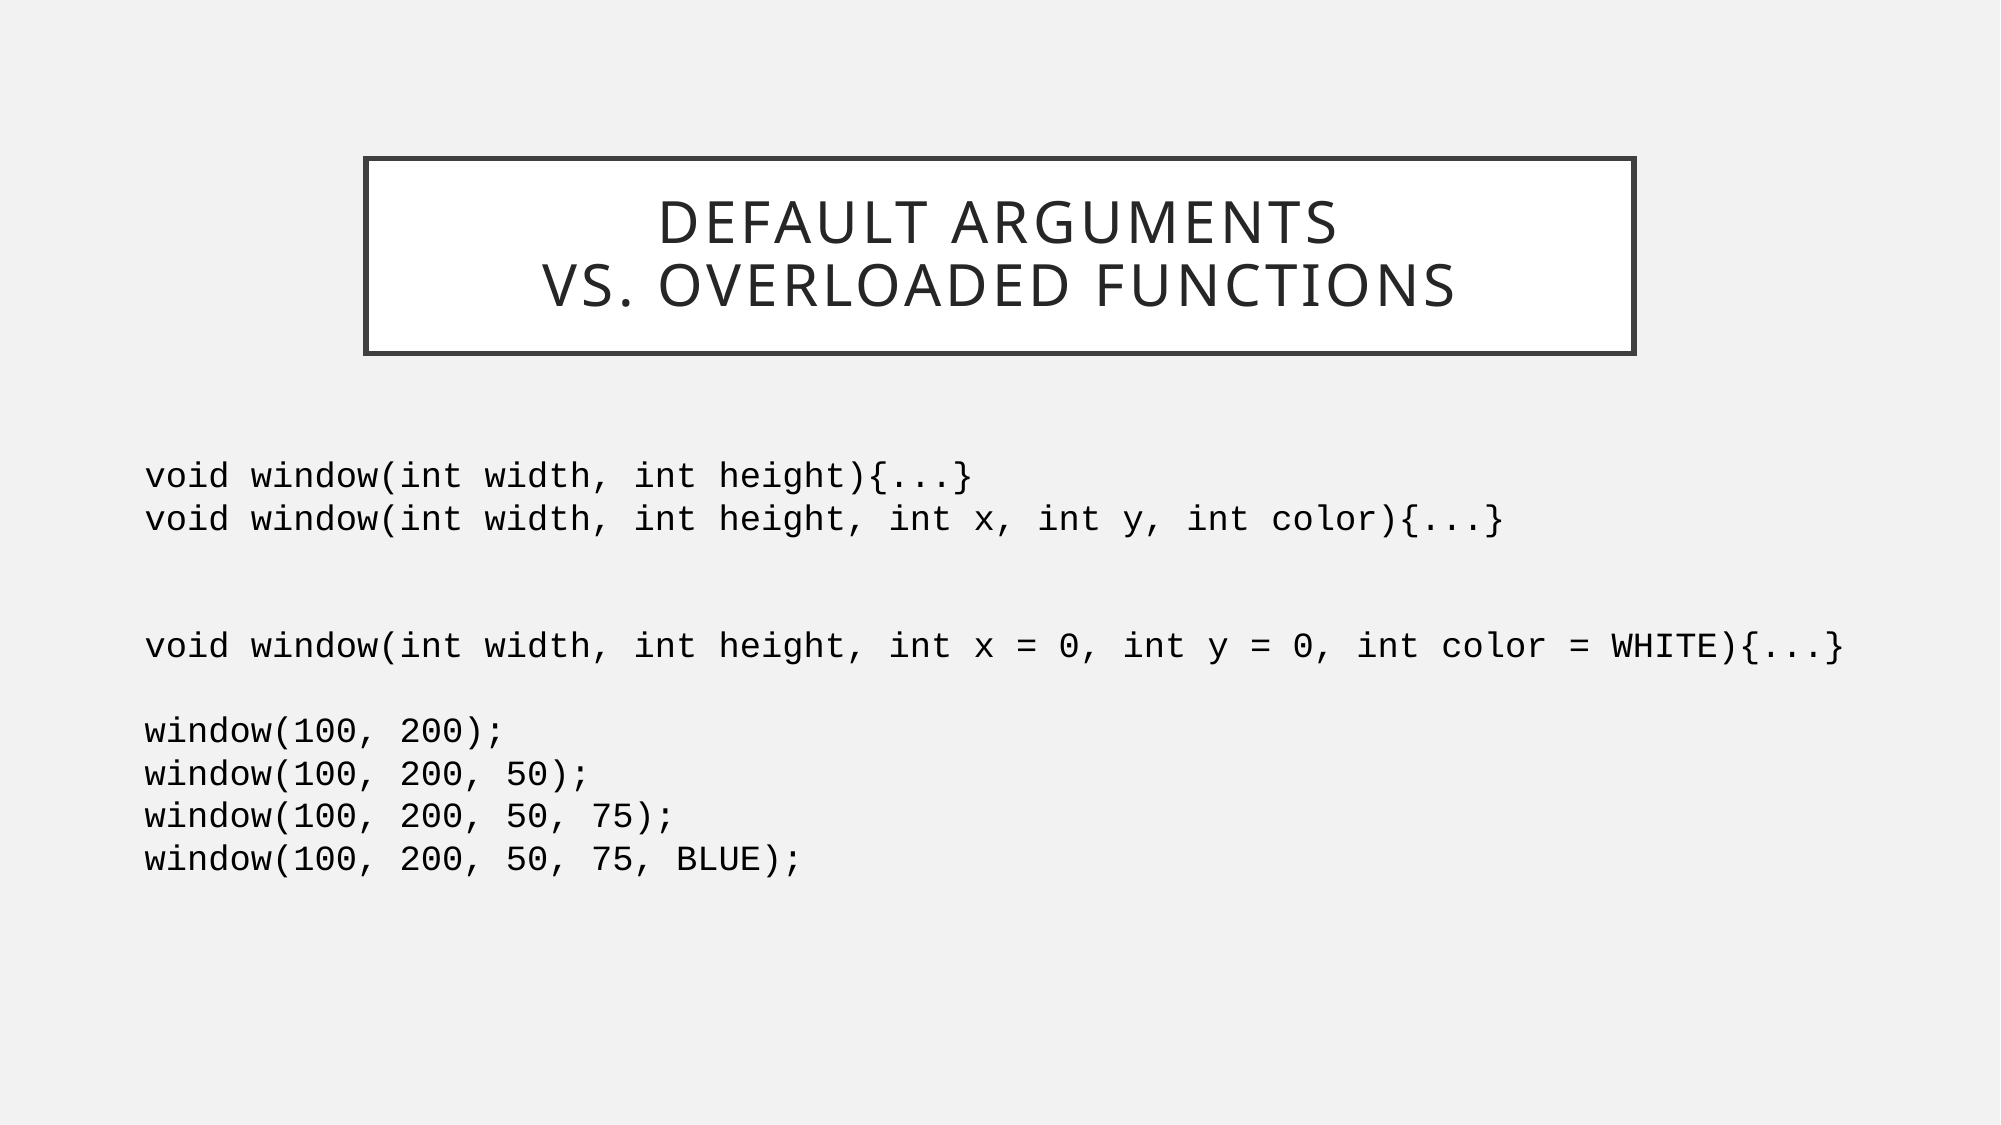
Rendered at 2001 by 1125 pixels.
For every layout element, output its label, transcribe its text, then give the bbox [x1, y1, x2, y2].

text_box void window(int width, int height){...} void window(int width, int height, int x, int y, int color){...} void window(int width, int height, int x = 0, int y = 0, int color = WHITE){...} window(100, 200); window(100, 200, 50); window(100, 200, 50, 75); window(100, 200, 50, 75, BLUE); [129, 444, 1873, 885]
title Default Arguments vs. Overloaded Functions [363, 156, 1637, 356]
